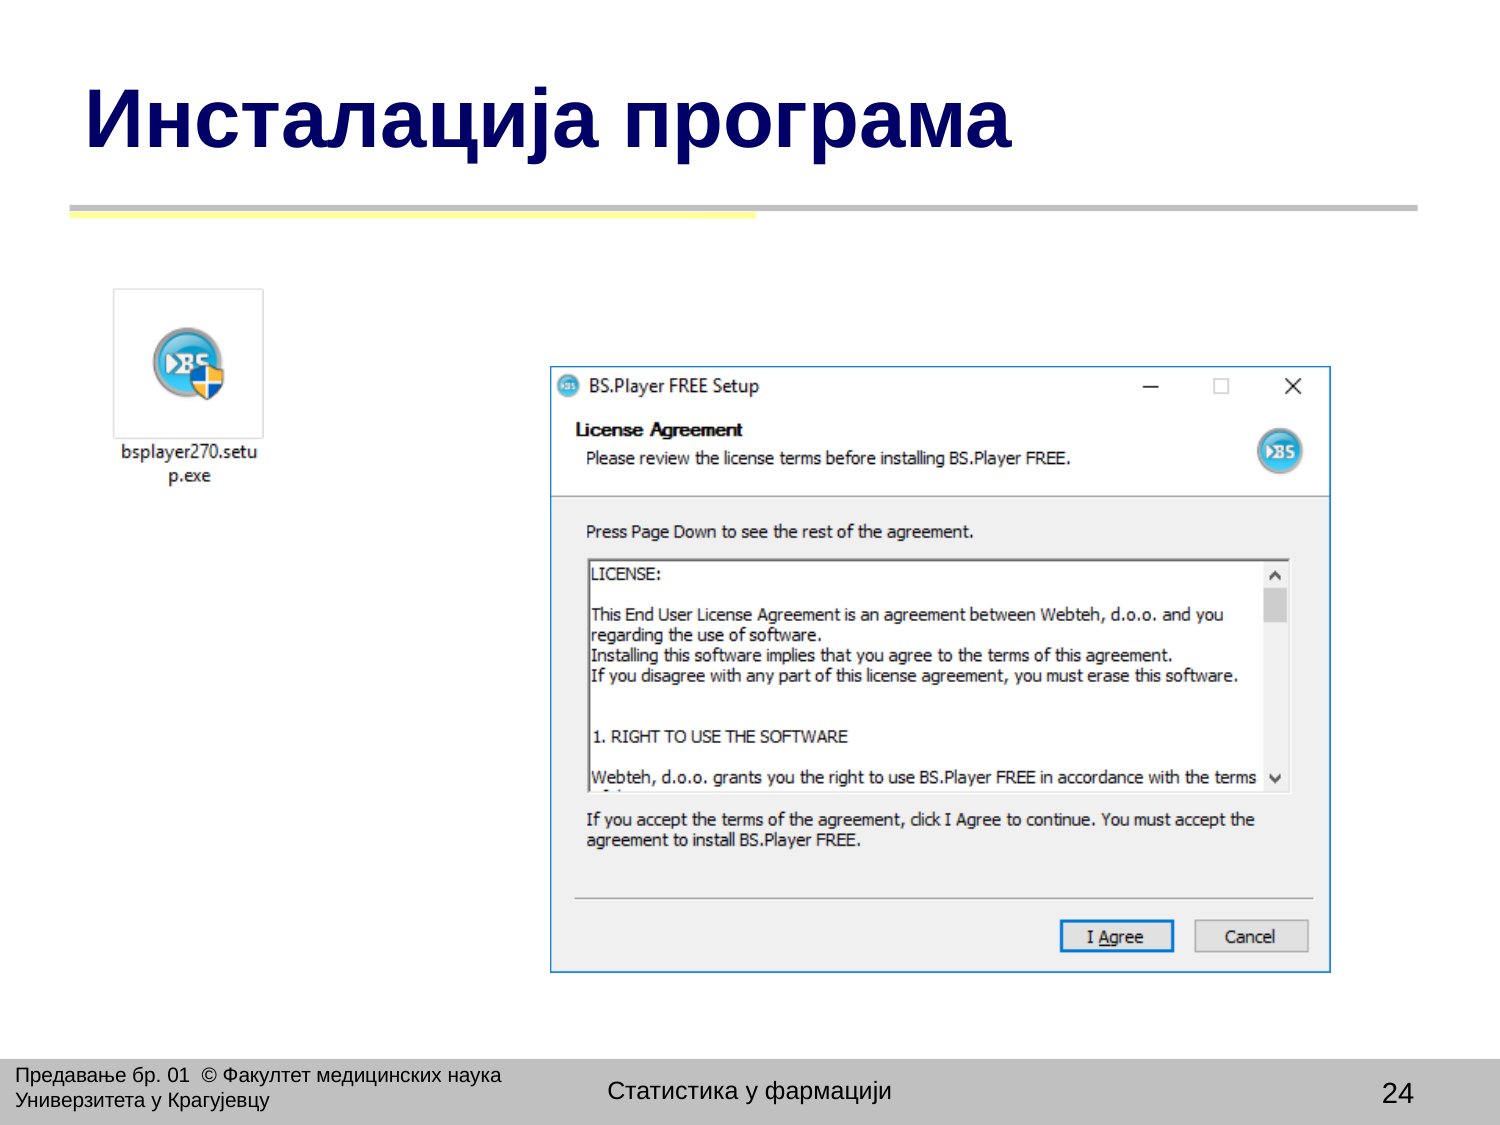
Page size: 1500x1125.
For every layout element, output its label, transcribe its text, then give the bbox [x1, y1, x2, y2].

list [550, 366, 1331, 974]
title Инсталација програма [69, 19, 1426, 208]
footer Статистика у фармацији [512, 1066, 988, 1125]
slide_number Предавање бр. 01 © Факултет медицинских наука Универзитета у Крагујевцу [0, 1053, 614, 1108]
slide_number 24 [1079, 1066, 1430, 1125]
picture [110, 286, 264, 497]
